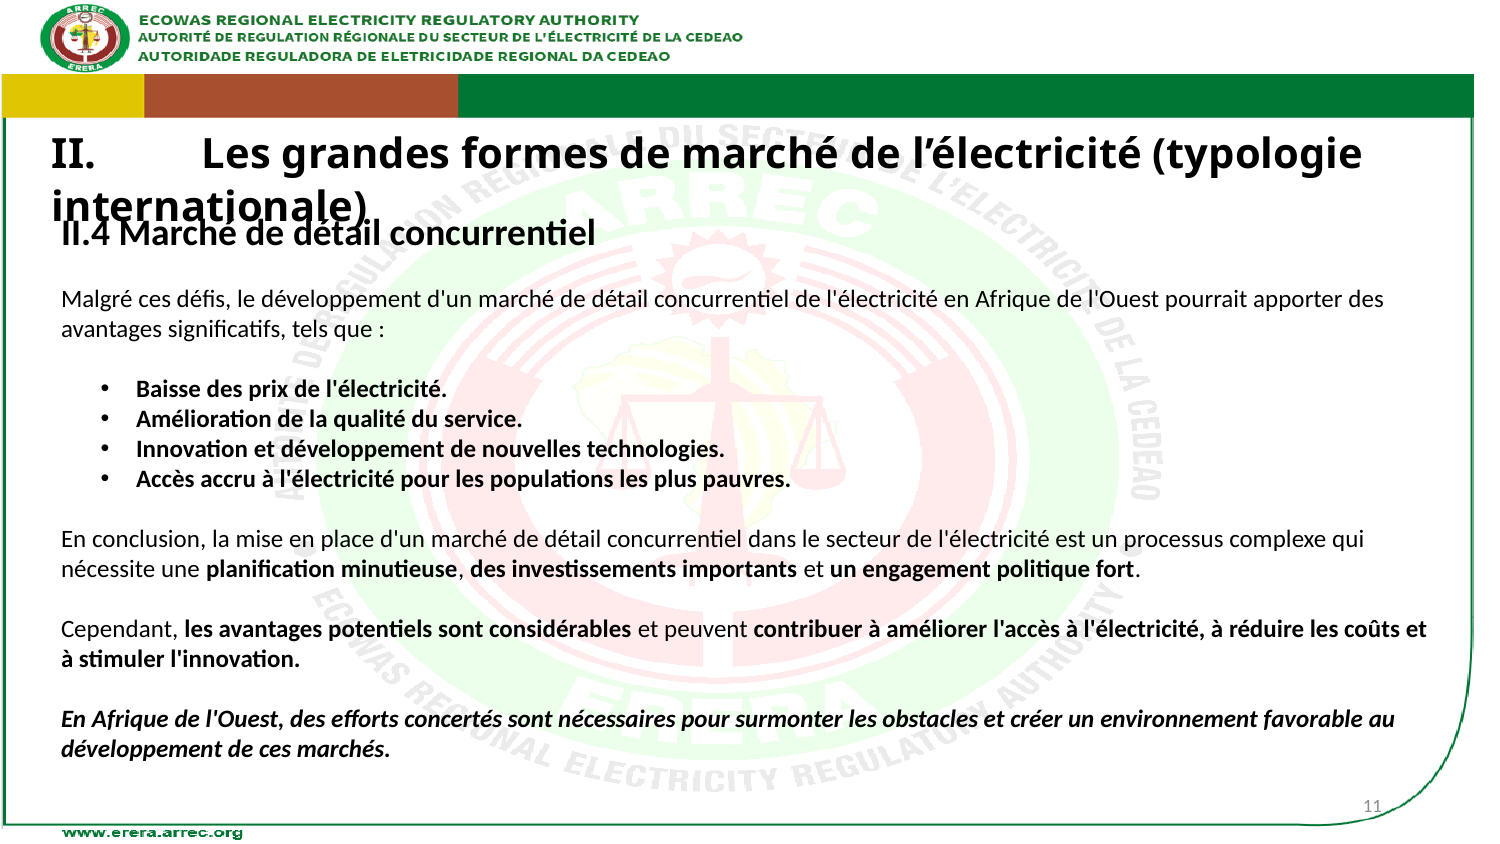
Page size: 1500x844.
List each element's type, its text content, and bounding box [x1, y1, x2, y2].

text_box II.4 Marché de détail concurrentiel Malgré ces défis, le développement d'un marché de détail concurrentiel de l'électricité en Afrique de l'Ouest pourrait apporter des avantages significatifs, tels que : Baisse des prix de l'électricité. Amélioration de la qualité du service. Innovation et développement de nouvelles technologies. Accès accru à l'électricité pour les populations les plus pauvres. En conclusion, la mise en place d'un marché de détail concurrentiel dans le secteur de l'électricité est un processus complexe qui nécessite une planification minutieuse, des investissements importants et un engagement politique fort. Cependant, les avantages potentiels sont considérables et peuvent contribuer à améliorer l'accès à l'électricité, à réduire les coûts et à stimuler l'innovation. En Afrique de l'Ouest, des efforts concertés sont nécessaires pour surmonter les obstacles et créer un environnement favorable au développement de ces marchés. [46, 200, 1454, 790]
slide_number 11 [1059, 790, 1397, 827]
text_box II. Les grandes formes de marché de l’électricité (typologie internationale) [37, 116, 1463, 237]
picture [0, 0, 1500, 844]
